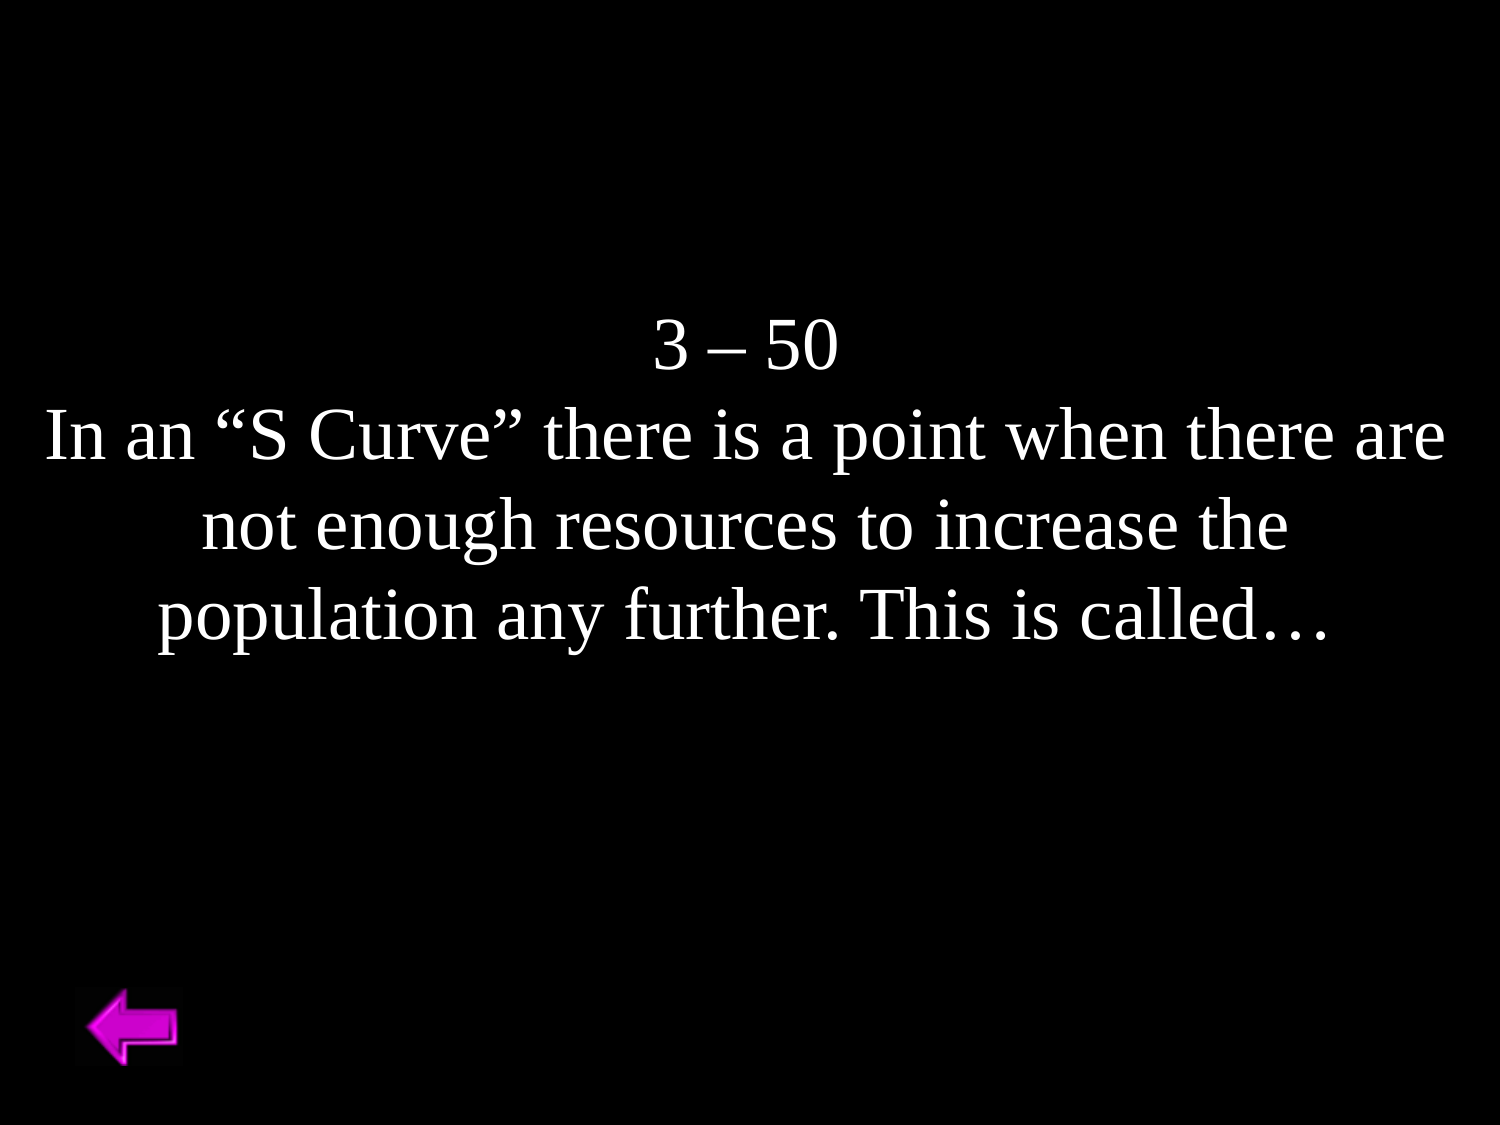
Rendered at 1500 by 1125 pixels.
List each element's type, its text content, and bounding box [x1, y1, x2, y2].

text_box 3 – 50 In an “S Curve” there is a point when there are not enough resources to increase the population any further. This is called… [20, 287, 1471, 753]
picture [74, 987, 183, 1066]
